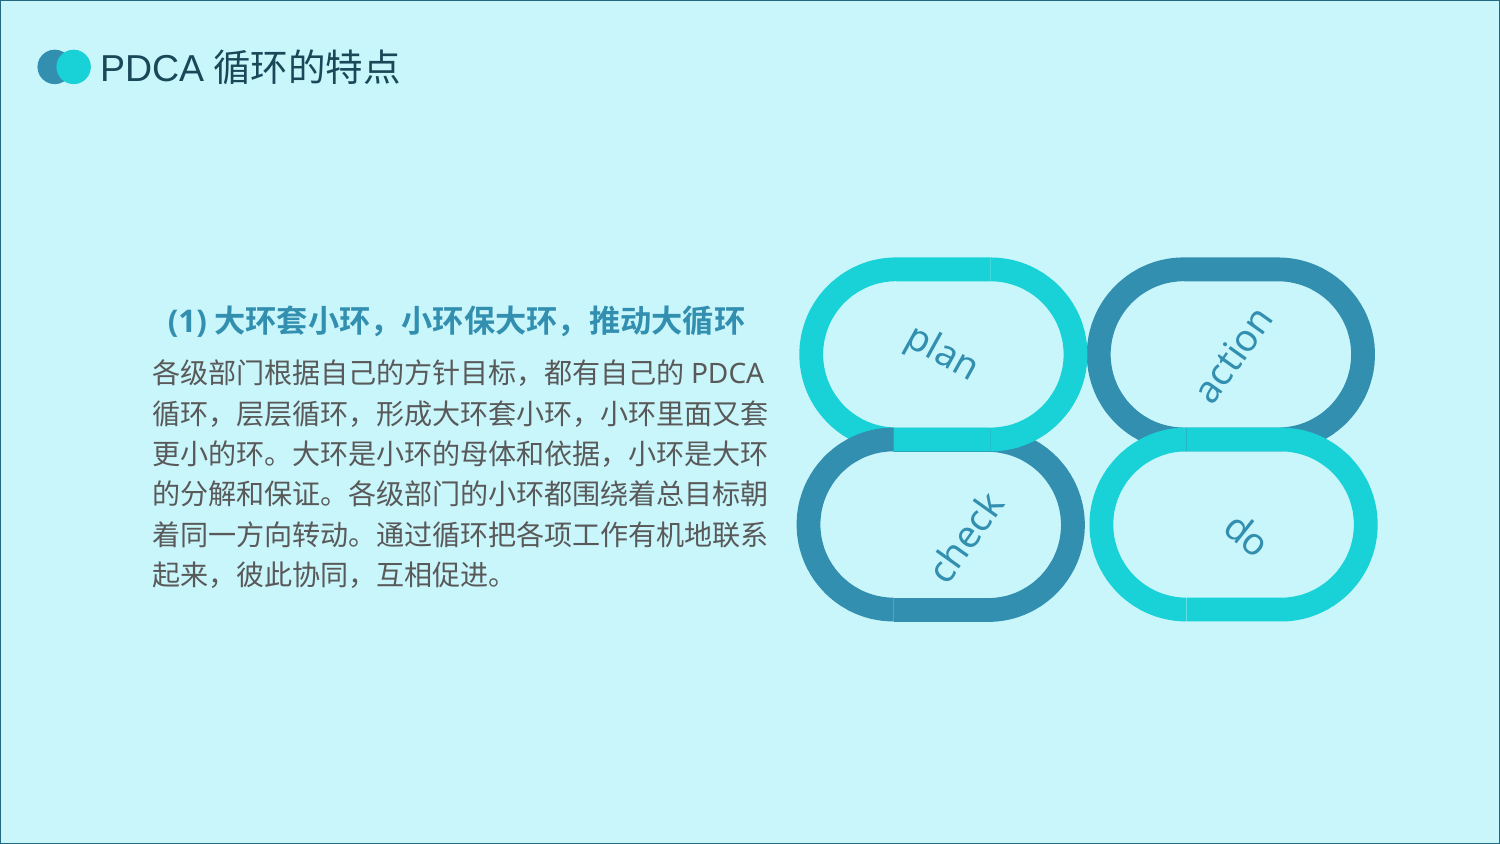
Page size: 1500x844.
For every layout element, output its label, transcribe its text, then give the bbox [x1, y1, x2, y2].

text_box (1)大环套小环，小环保大环，推动大循环 [153, 293, 761, 341]
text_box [796, 257, 1378, 622]
text_box 各级部门根据自己的方针目标，都有自己的PDCA循环，层层循环，形成大环套小环，小环里面又套更小的环。大环是小环的母体和依据，小环是大环的分解和保证。各级部门的小环都围绕着总目标朝着同一方向转动。通过循环把各项工作有机地联系起来，彼此协同，互相促进。 [137, 341, 792, 599]
